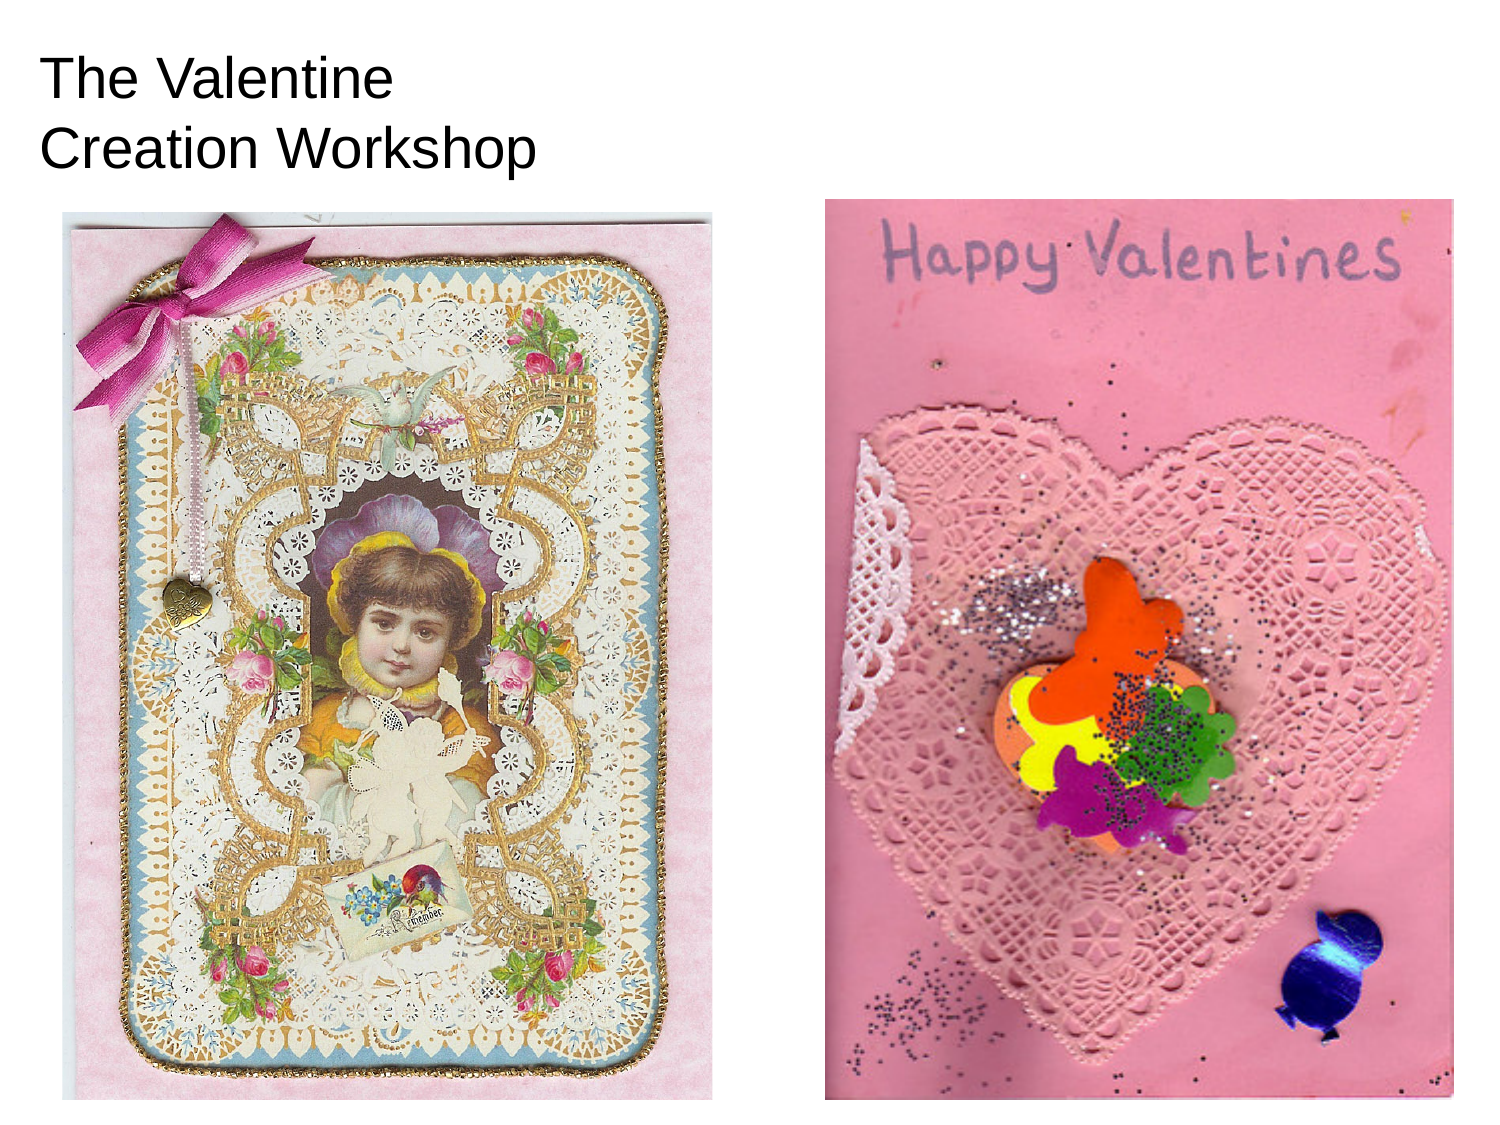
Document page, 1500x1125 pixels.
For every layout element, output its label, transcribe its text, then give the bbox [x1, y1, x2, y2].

picture [62, 212, 713, 1101]
picture [824, 199, 1454, 1101]
text_box The Valentine Creation Workshop [25, 33, 554, 188]
